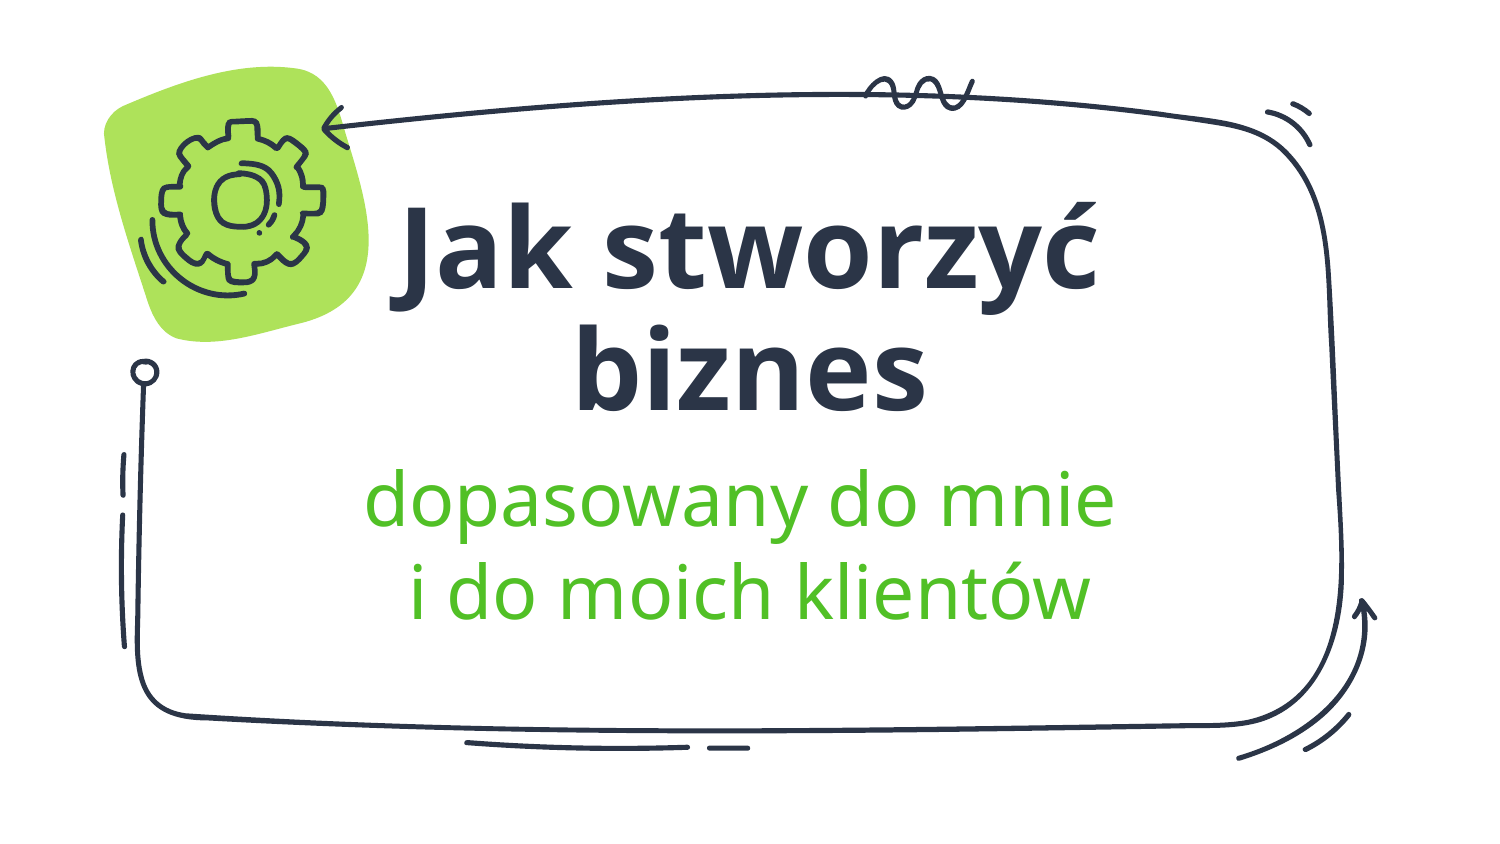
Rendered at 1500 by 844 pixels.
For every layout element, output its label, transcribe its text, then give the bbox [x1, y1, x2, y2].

subtitle dopasowany do mnie i do moich klientów [290, 468, 1210, 533]
title Jak stworzyć biznes [290, 324, 1210, 435]
text_box [158, 117, 327, 286]
text_box [138, 236, 167, 285]
text_box [149, 217, 248, 299]
